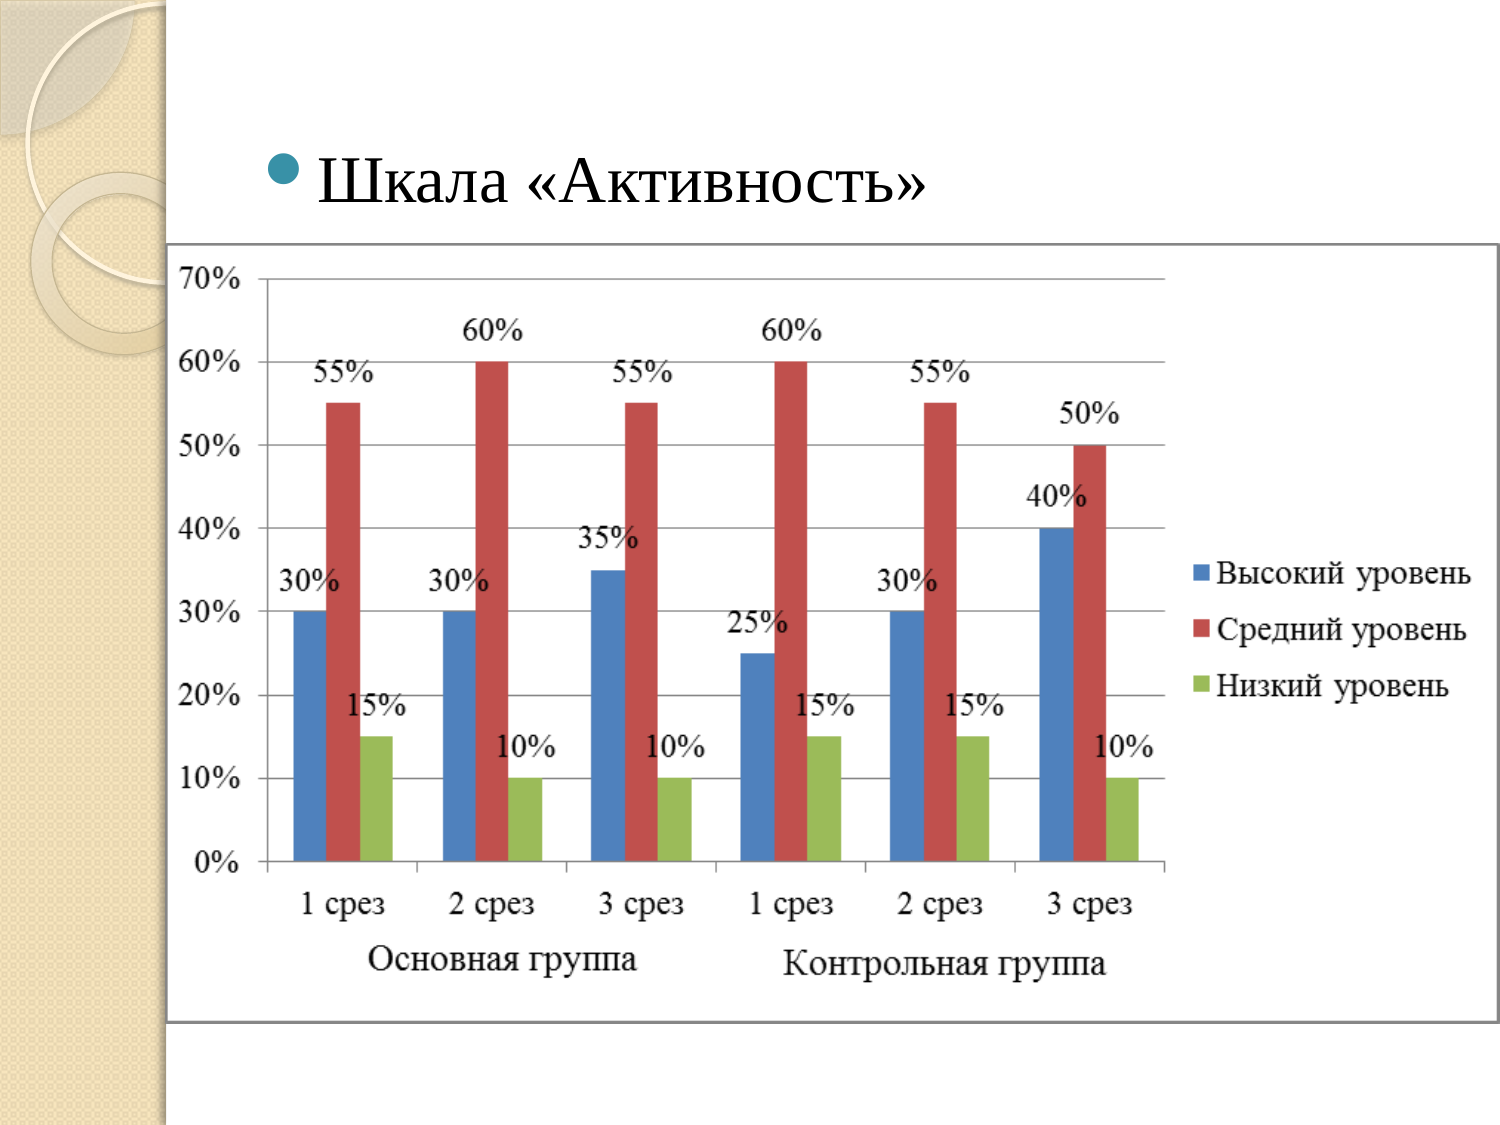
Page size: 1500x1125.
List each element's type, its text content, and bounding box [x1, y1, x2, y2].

picture [165, 243, 1500, 1024]
list Шкала «Активность» [235, 128, 1466, 240]
